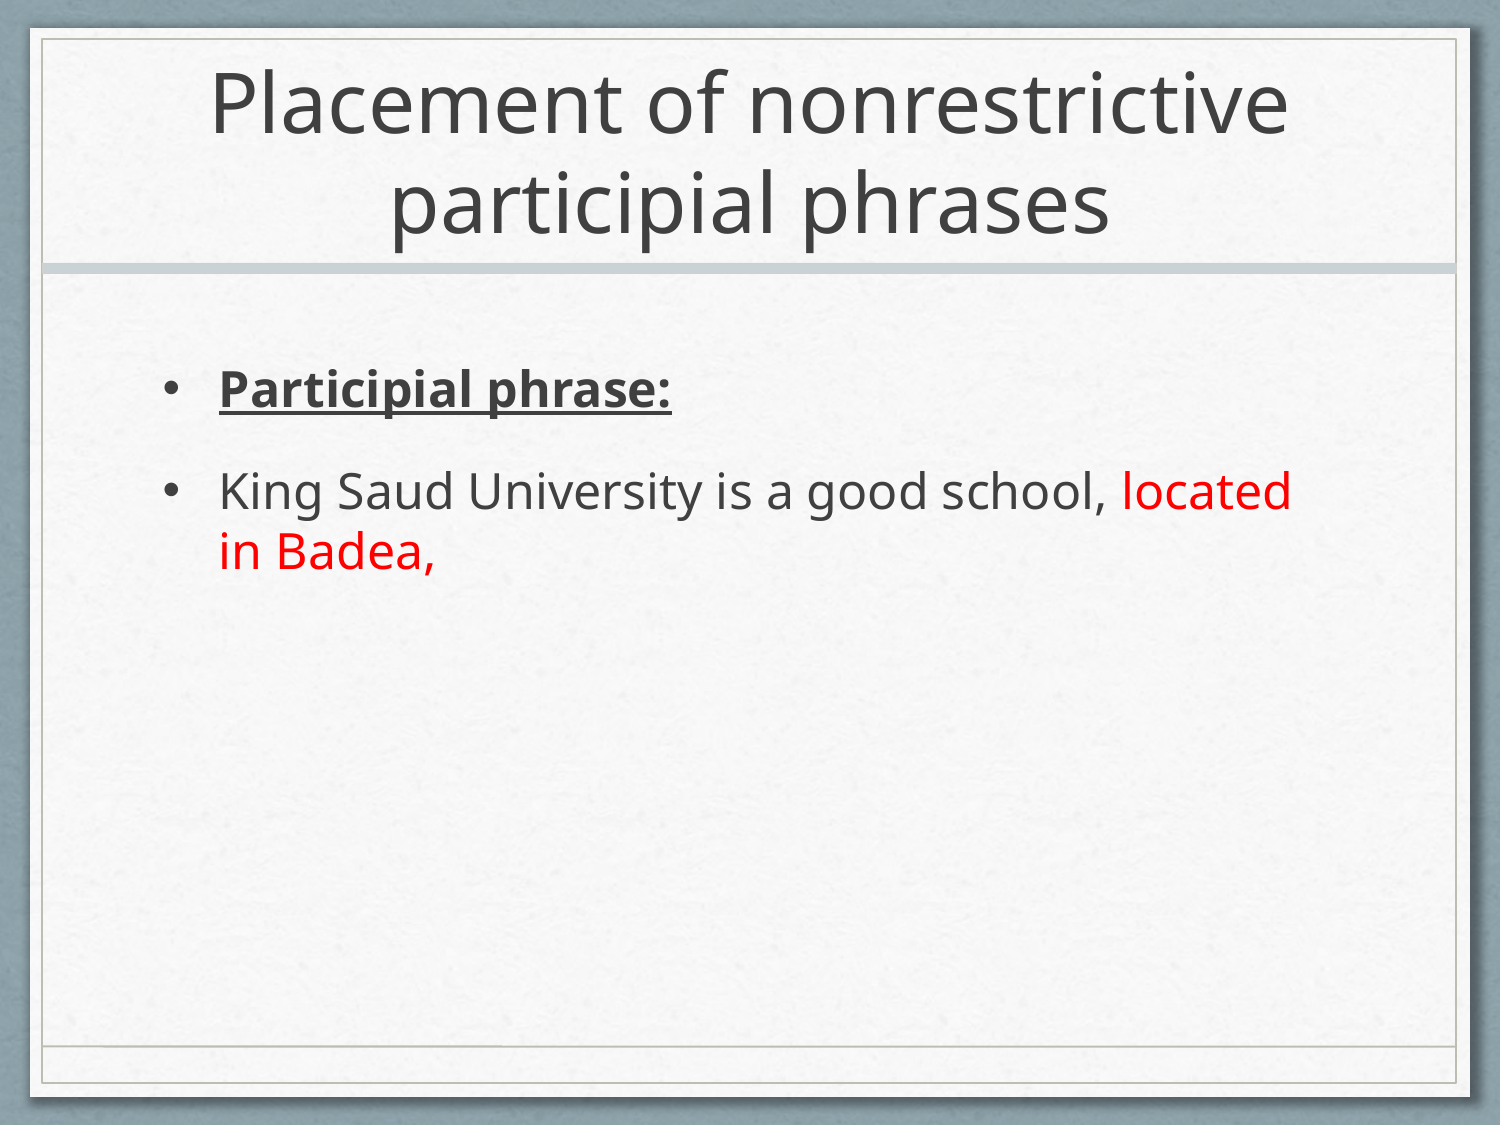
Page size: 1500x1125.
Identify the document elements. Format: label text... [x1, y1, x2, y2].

title Placement of nonrestrictive participial phrases [147, 40, 1353, 260]
picture [30, 28, 1470, 1097]
list Participial phrase: King Saud University is a good school, located in Badea, [147, 350, 1353, 995]
